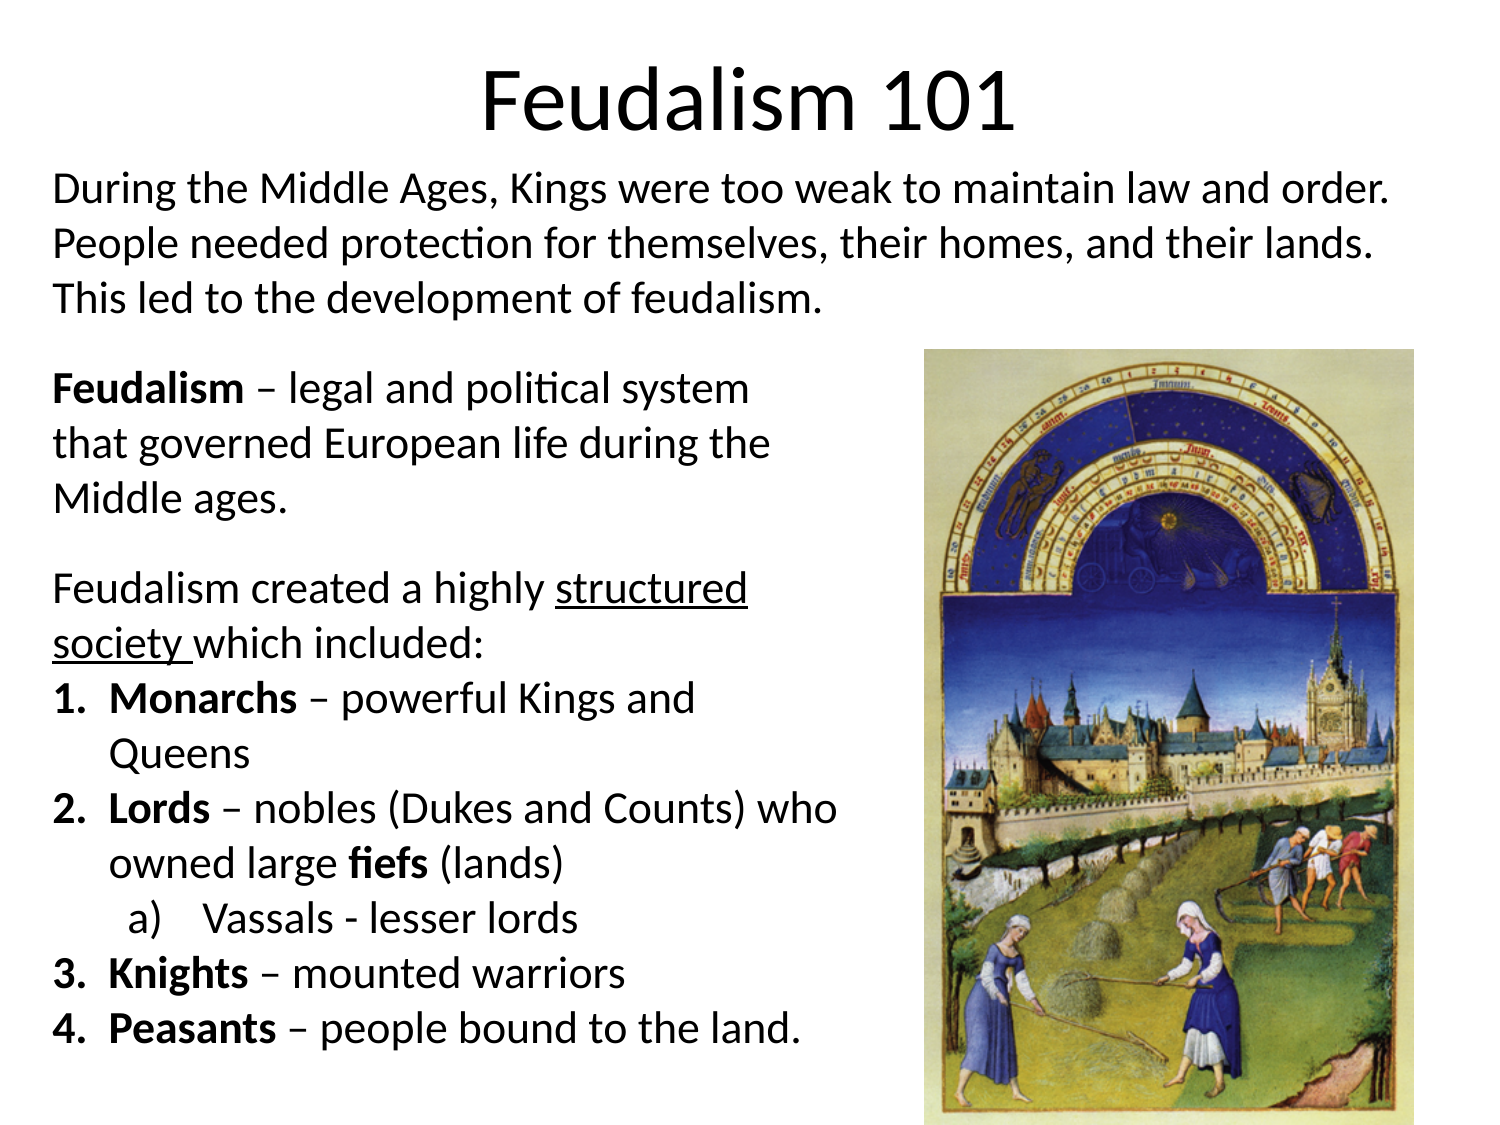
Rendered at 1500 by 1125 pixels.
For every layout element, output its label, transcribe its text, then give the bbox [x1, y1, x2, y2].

title Feudalism 101 [75, 0, 1425, 149]
text_box Feudalism created a highly structured society which included: Monarchs – powerful Kings and Queens Lords – nobles (Dukes and Counts) who owned large fiefs (lands) Vassals - lesser lords Knights – mounted warriors Peasants – people bound to the land. [37, 549, 863, 1060]
text_box Feudalism – legal and political system that governed European life during the Middle ages. [37, 350, 813, 530]
text_box During the Middle Ages, Kings were too weak to maintain law and order. People needed protection for themselves, their homes, and their lands. This led to the development of feudalism. [37, 149, 1463, 330]
picture [924, 349, 1414, 1125]
